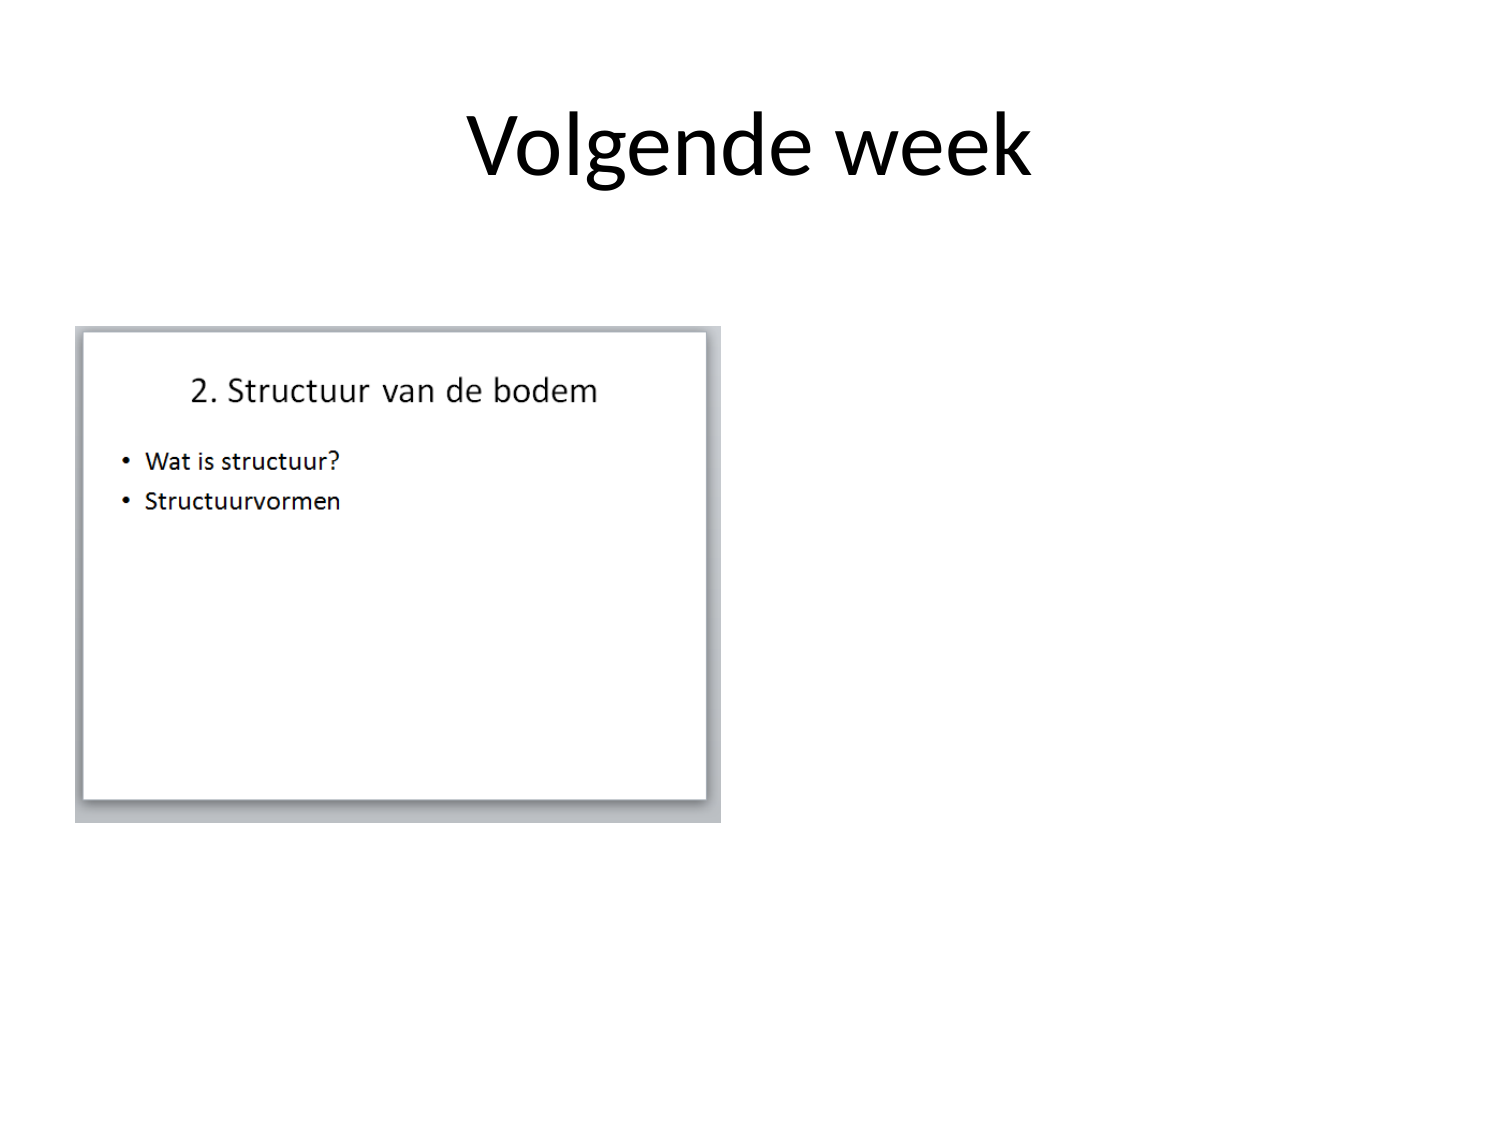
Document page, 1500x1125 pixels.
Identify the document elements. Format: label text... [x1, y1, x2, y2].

picture [74, 326, 721, 823]
title Volgende week [75, 45, 1425, 233]
